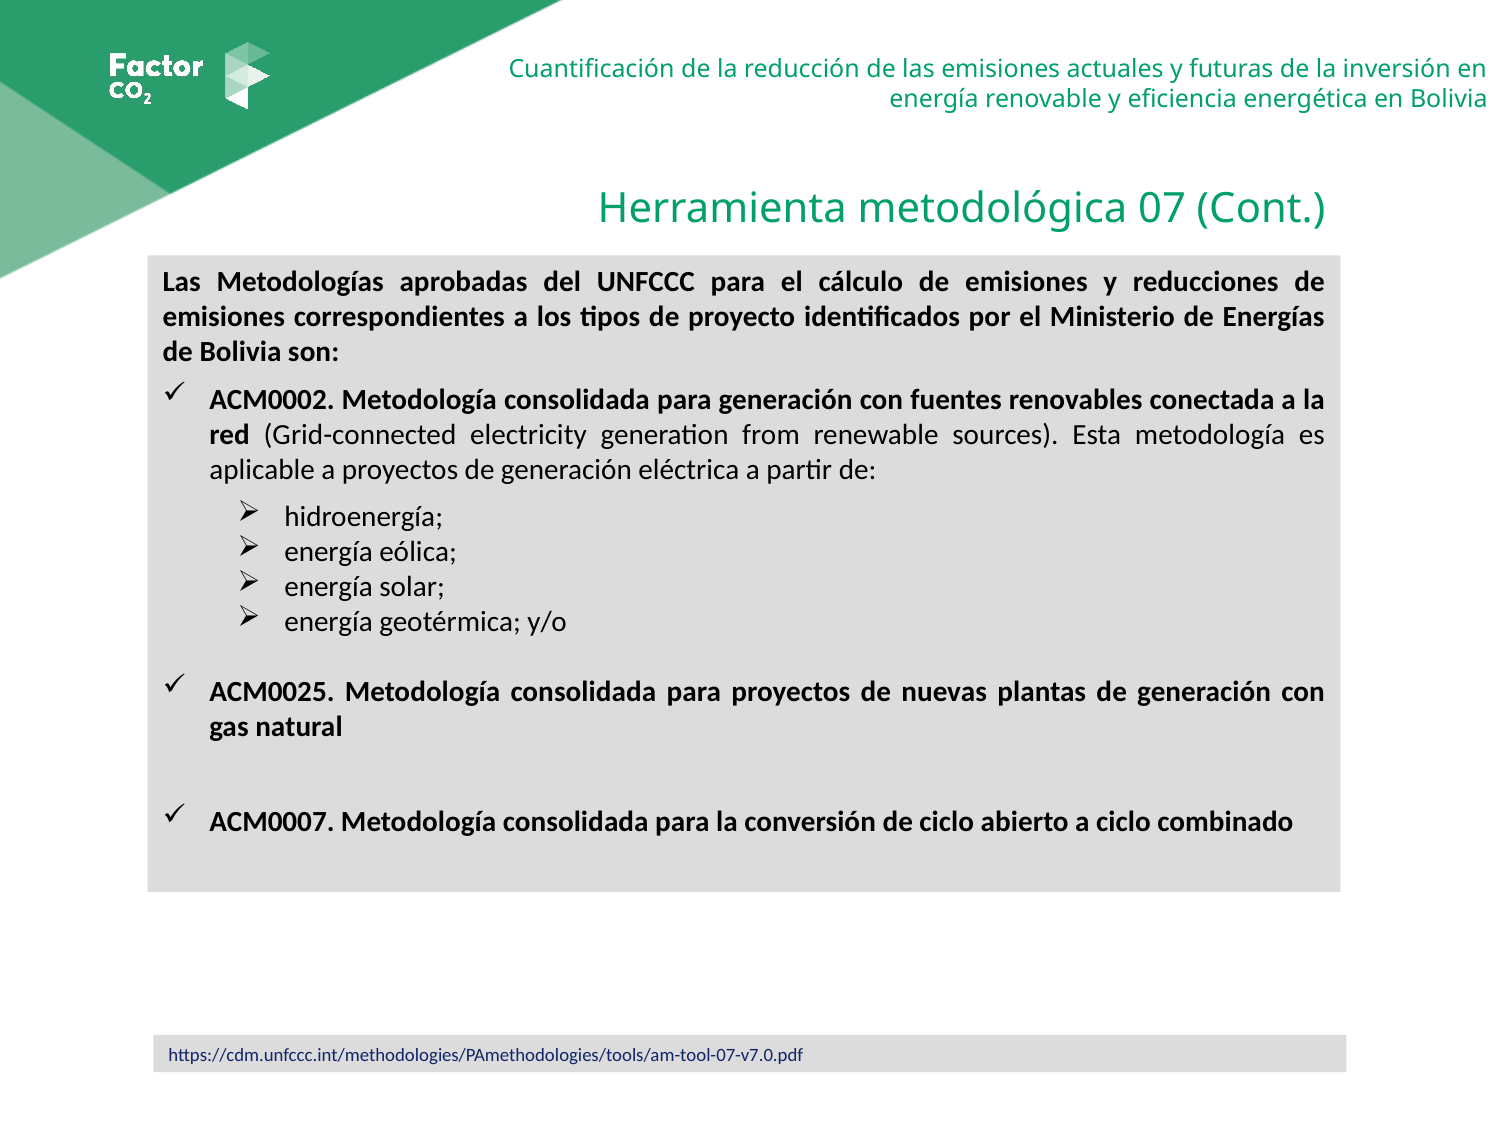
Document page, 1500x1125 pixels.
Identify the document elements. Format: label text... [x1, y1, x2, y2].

text_box Las Metodologías aprobadas del UNFCCC para el cálculo de emisiones y reducciones de emisiones correspondientes a los tipos de proyecto identificados por el Ministerio de Energías de Bolivia son: ACM0002. Metodología consolidada para generación con fuentes renovables conectada a la red (Grid-connected electricity generation from renewable sources). Esta metodología es aplicable a proyectos de generación eléctrica a partir de: hidroenergía; energía eólica; energía solar; energía geotérmica; y/o ACM0025. Metodología consolidada para proyectos de nuevas plantas de generación con gas natural ACM0007. Metodología consolidada para la conversión de ciclo abierto a ciclo combinado [147, 255, 1341, 892]
text_box Herramienta metodológica 07 (Cont.) [430, 172, 1341, 238]
text_box https://cdm.unfccc.int/methodologies/PAmethodologies/tools/am-tool-07-v7.0.pdf [153, 1035, 1347, 1073]
text_box [0, 0, 1500, 75]
picture [0, 75, 1500, 1125]
